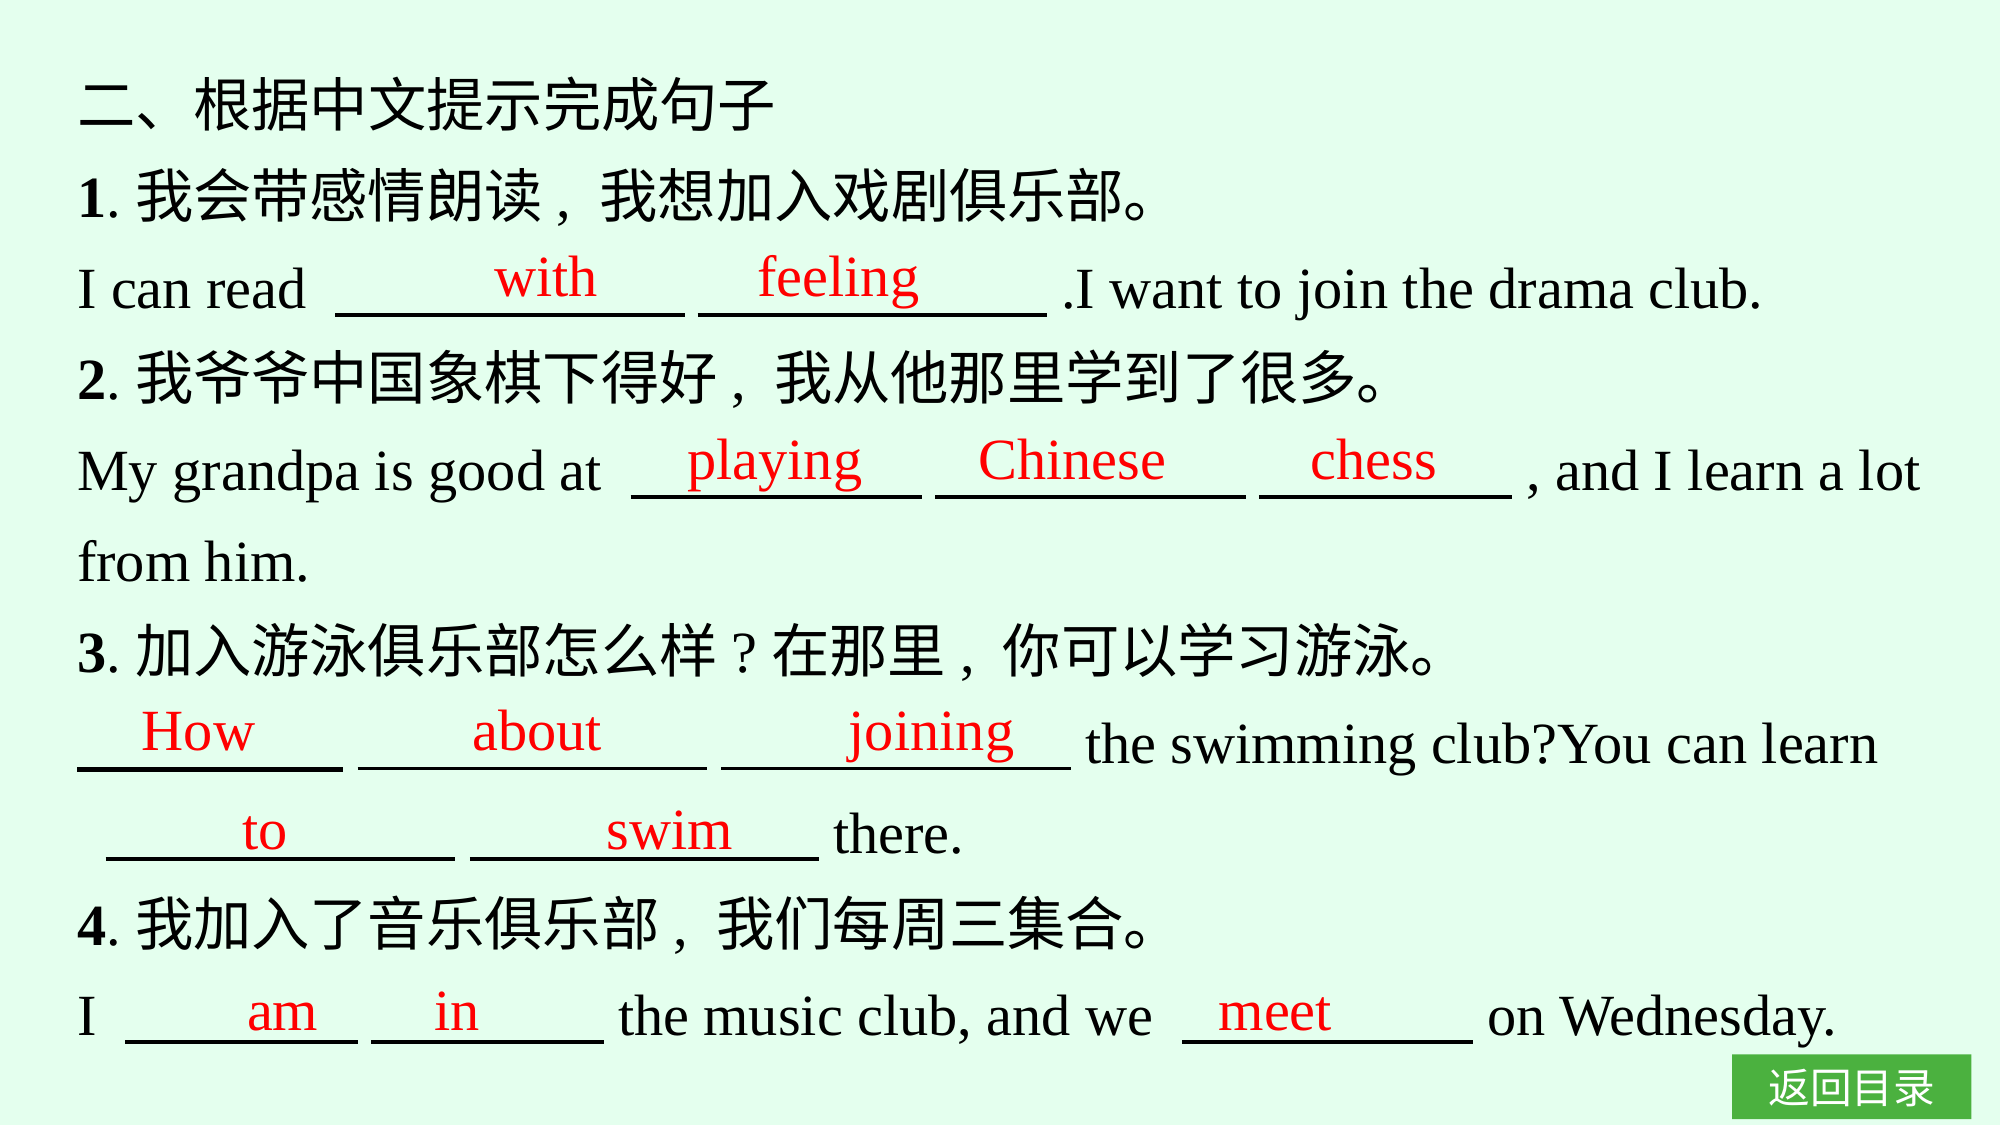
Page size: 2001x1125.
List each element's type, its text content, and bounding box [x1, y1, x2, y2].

text_box How about joining [127, 670, 1030, 769]
text_box am in meet [232, 950, 1348, 1050]
text_box playing Chinese chess [672, 399, 1453, 499]
text_box to swim [227, 770, 749, 869]
text_box 二、根据中文提示完成句子 1.我会带感情朗读, 我想加入戏剧俱乐部。 I can read .I want to join the drama club. 2.我爷爷中国象棋下得好, 我从他那里学到了很多。 My grandpa is good at , and I learn a lot from him. 3.加入游泳俱乐部怎么样?在那里, 你可以学习游泳。 the swimming club?You can learn there. 4.我加入了音乐俱乐部, 我们每周三集合。 I the music club, and we on Wednesday. [62, 39, 1938, 1055]
text_box with feeling [479, 216, 935, 316]
